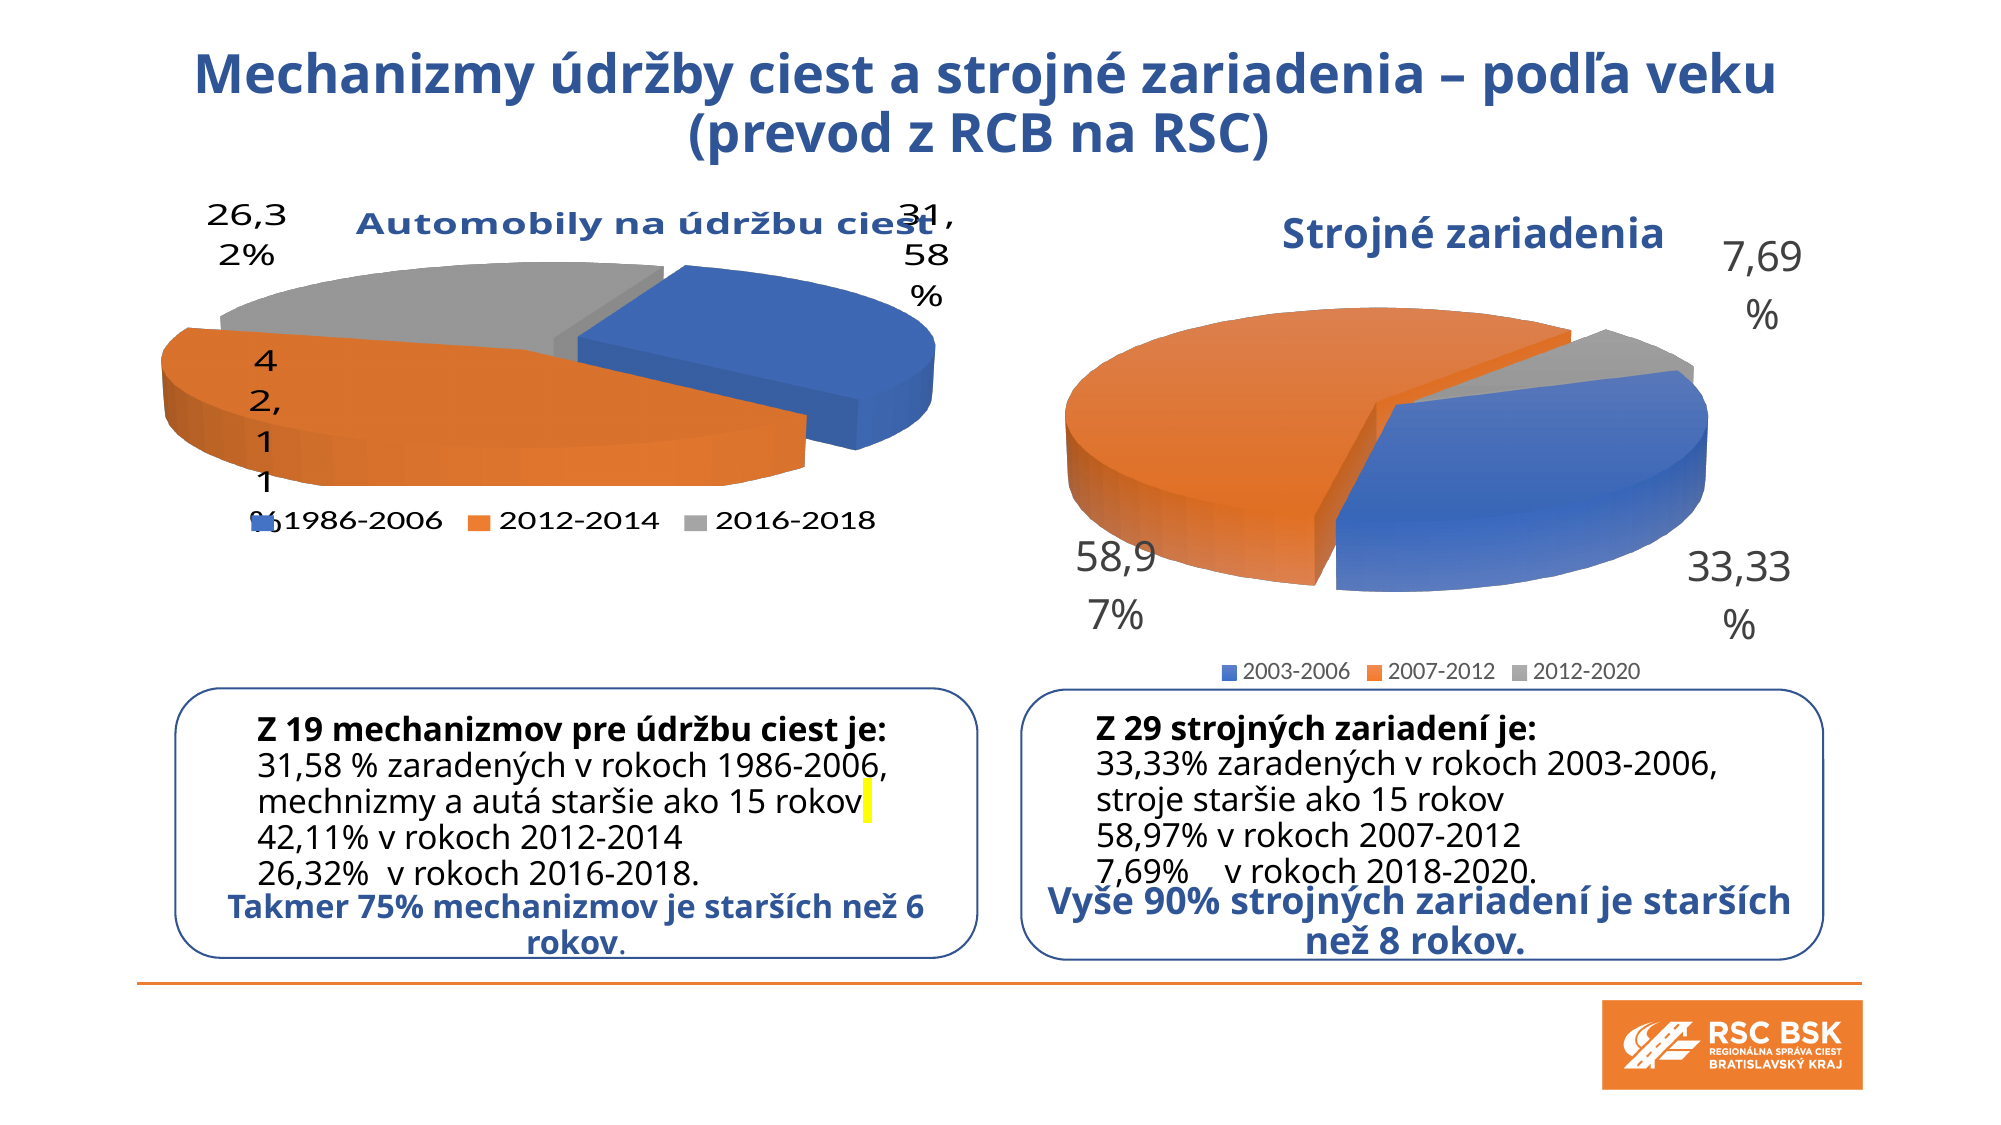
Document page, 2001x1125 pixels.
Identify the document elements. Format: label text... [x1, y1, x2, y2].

text_box Mechanizmy údržby ciest a strojné zariadenia – podľa veku (prevod z RCB na RSC) [124, 34, 1850, 177]
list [1602, 1000, 1863, 1091]
text_box Z 19 mechanizmov pre údržbu ciest je: 31,58 % zaradených v rokoch 1986-2006, mechnizmy a autá staršie ako 15 rokov 42,11% v rokoch 2012-2014 26,32% v rokoch 2016-2018. [242, 696, 953, 883]
title Z 29 strojných zariadení je: 33,33% zaradených v rokoch 2003-2006, stroje staršie ako 15 rokov 58,97% v rokoch 2007-2012 7,69% v rokoch 2018-2020. [1081, 693, 1791, 858]
text_box Takmer 75% mechanizmov je starších než 6 rokov. [175, 883, 978, 969]
text_box Vyše 90% strojných zariadení je starších než 8 rokov. [1019, 858, 1822, 983]
text_box z [174, 689, 979, 921]
text_box [1020, 692, 1825, 929]
chart [108, 88, 1886, 692]
